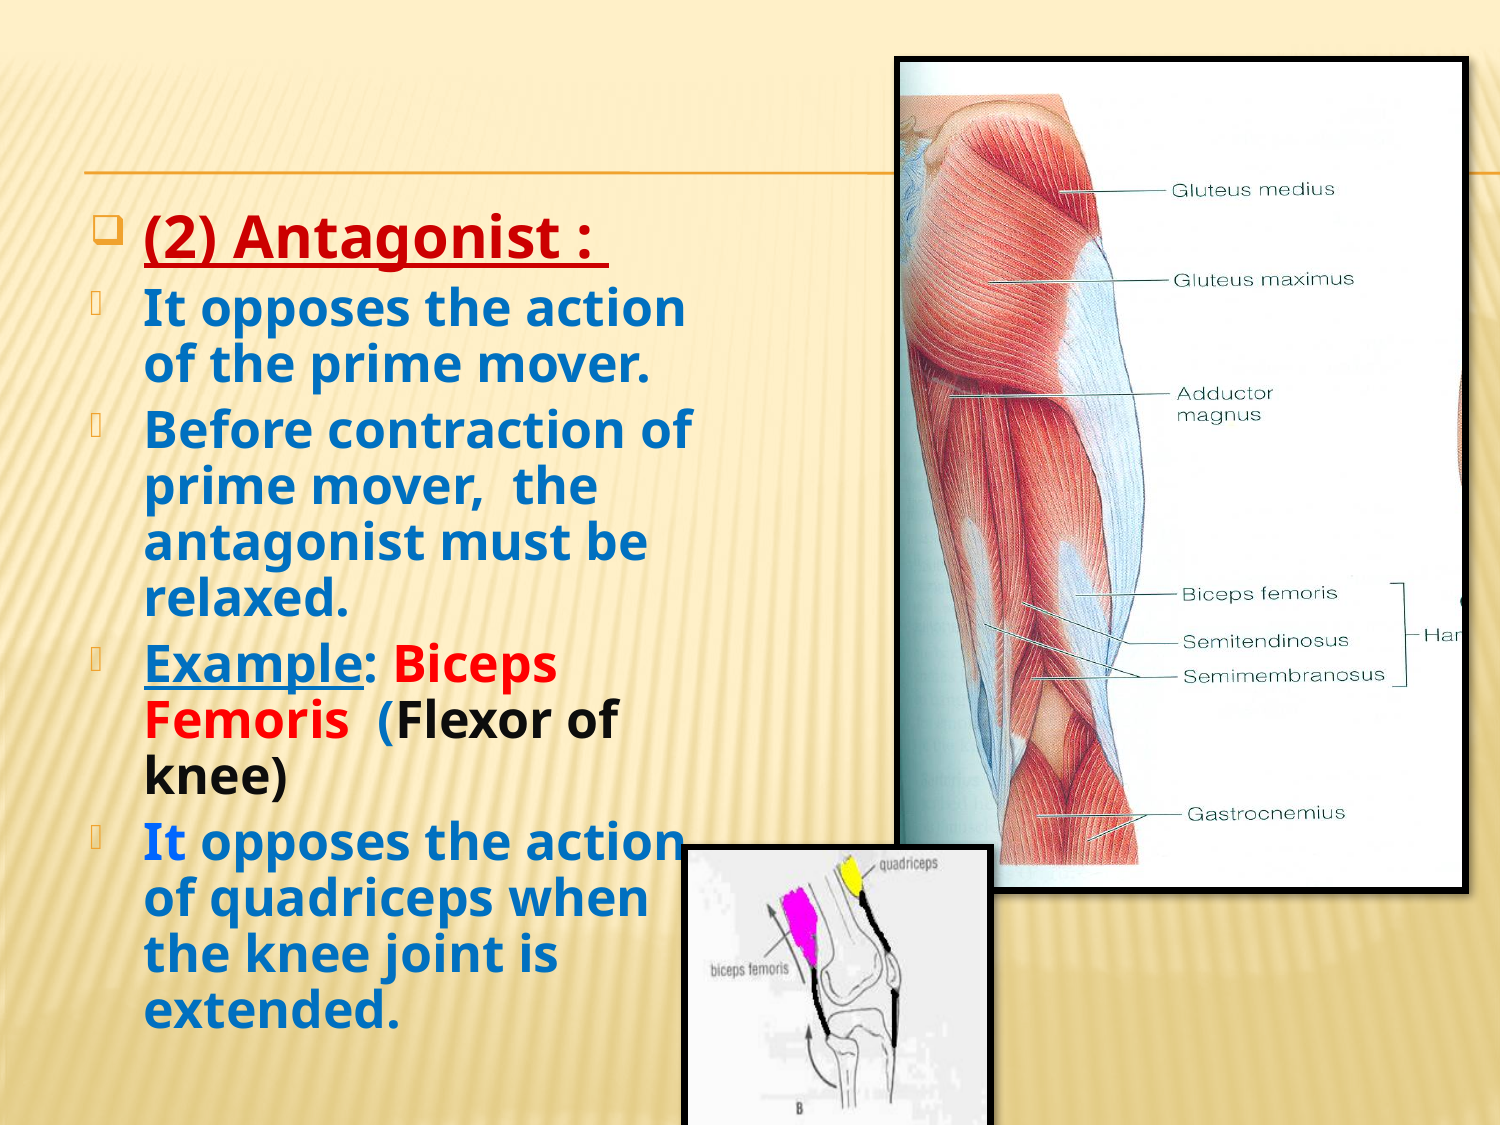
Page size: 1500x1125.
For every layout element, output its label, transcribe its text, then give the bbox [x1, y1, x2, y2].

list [899, 62, 1463, 888]
list (2) Antagonist : It opposes the action of the prime mover. Before contraction of prime mover, the antagonist must be relaxed. Example: Biceps Femoris (Flexor of knee) It opposes the action of quadriceps when the knee joint is extended. [75, 200, 738, 1063]
picture [687, 849, 988, 1125]
